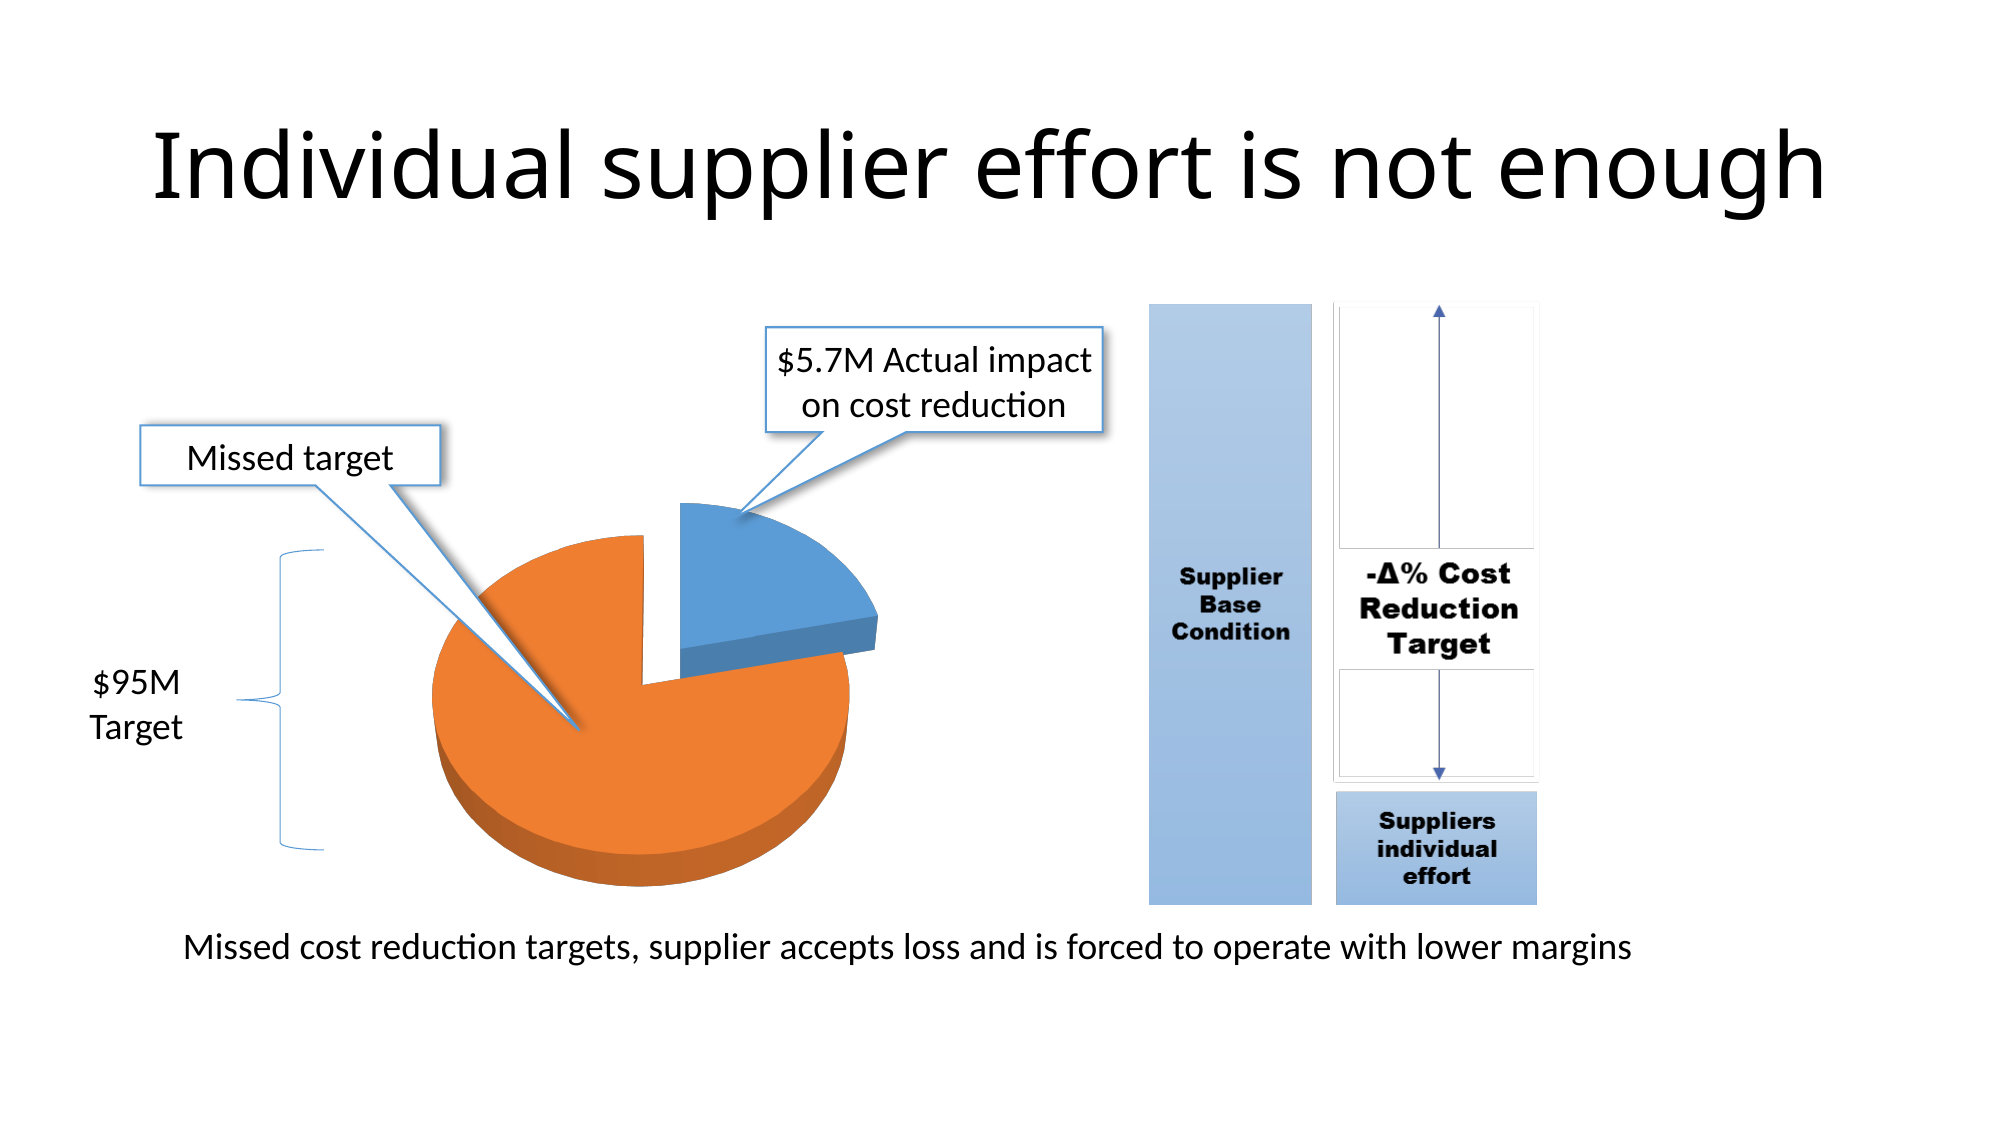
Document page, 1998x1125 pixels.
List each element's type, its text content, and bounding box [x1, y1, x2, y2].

chart [362, 437, 998, 905]
text_box $5.7M Actual impact on cost reduction [765, 327, 1103, 437]
text_box $95M Target [61, 649, 212, 755]
picture [1149, 291, 1549, 905]
text_box Missed cost reduction targets, supplier accepts loss and is forced to operate with lower margins [175, 914, 1651, 975]
text_box Missed target [140, 425, 441, 529]
text_box [236, 549, 324, 851]
title Individual supplier effort is not enough [137, 59, 1861, 278]
